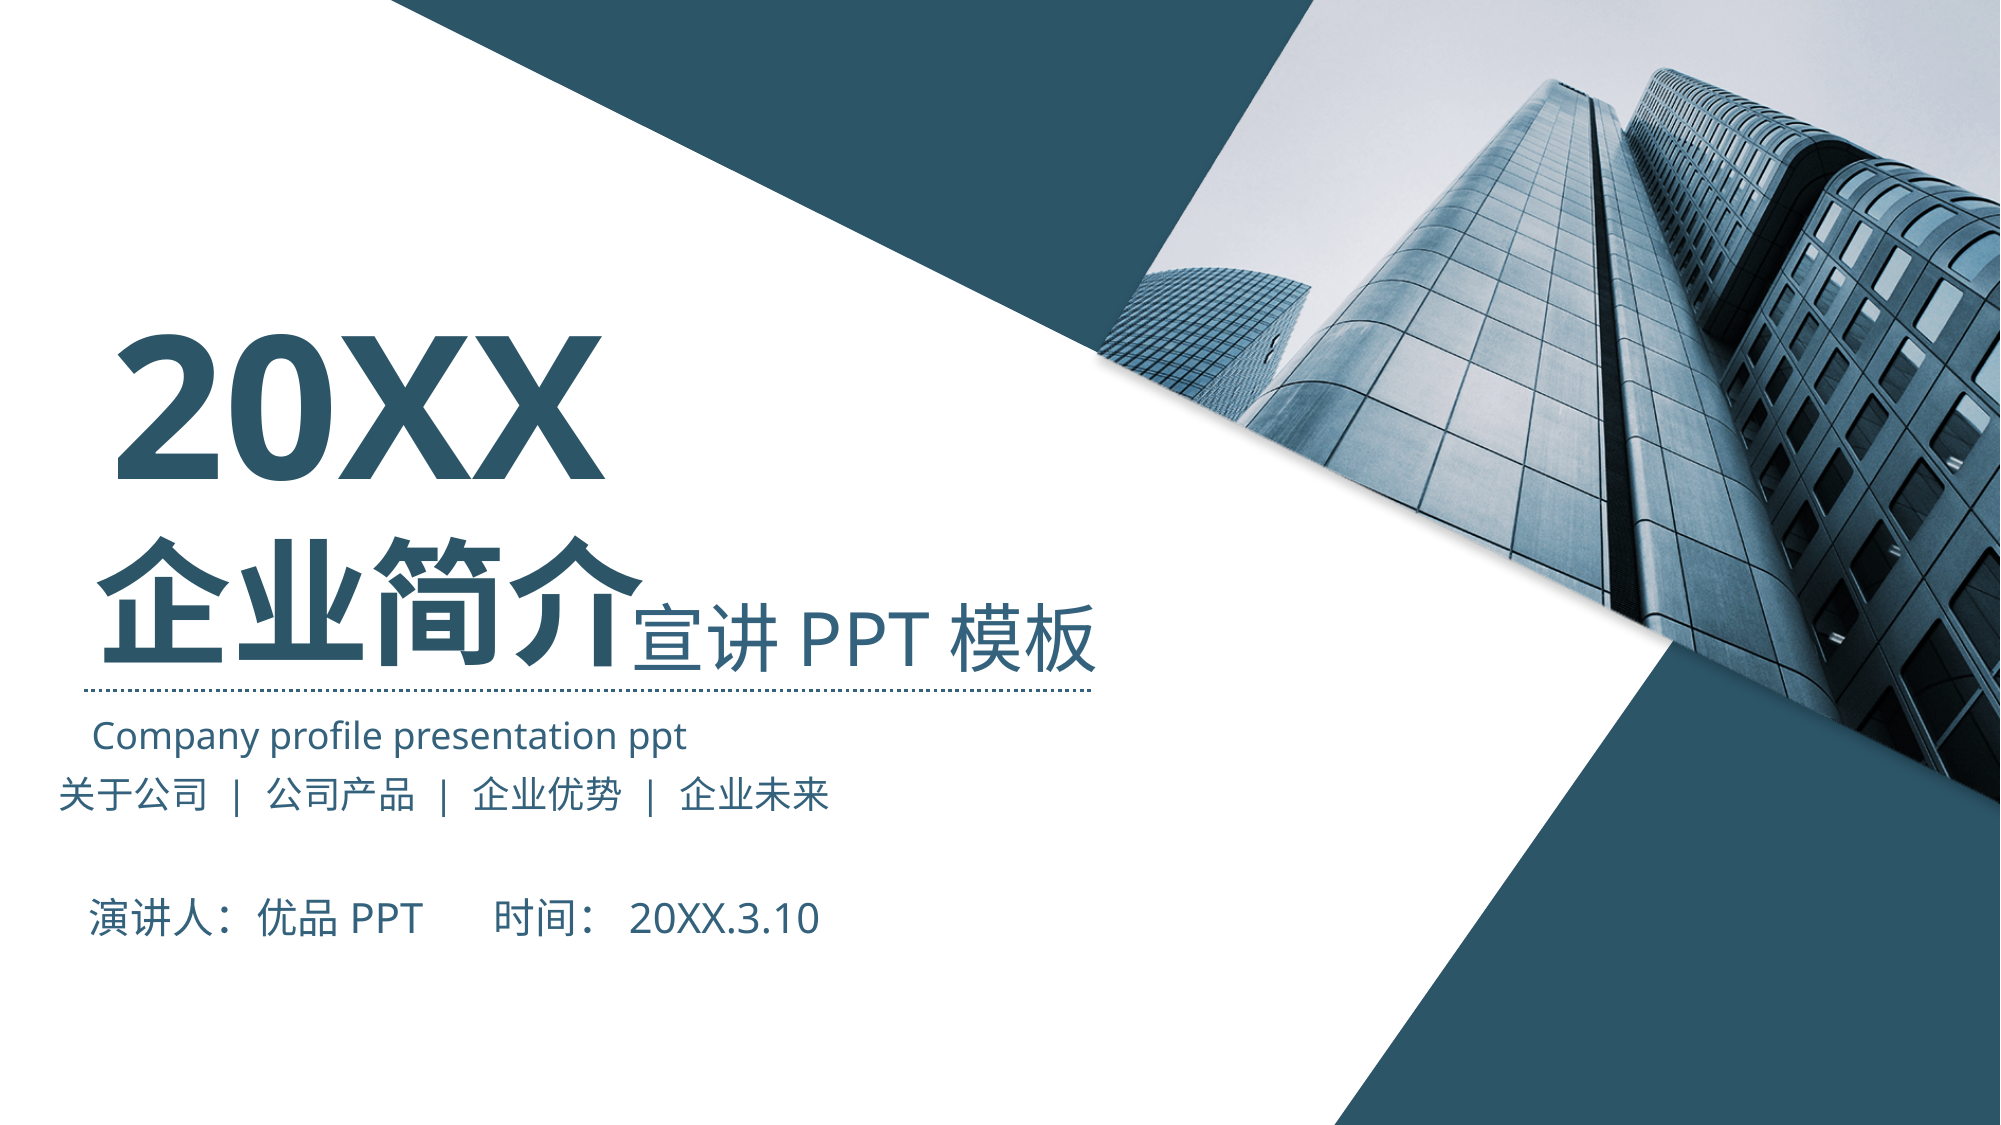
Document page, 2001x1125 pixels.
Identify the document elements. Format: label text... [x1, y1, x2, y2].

text_box [1333, 846, 2000, 1125]
text_box 演讲人：优品PPT [74, 884, 438, 950]
text_box [388, 0, 1089, 349]
text_box Company profile presentation ppt [76, 704, 812, 764]
text_box 时间：20XX.3.10 [479, 884, 836, 949]
picture [1093, 0, 2000, 825]
text_box 关于公司 | 公司产品 | 企业优势 | 企业未来 [44, 764, 845, 824]
text_box 宣讲PPT模板 [615, 584, 1087, 690]
text_box 20XX [95, 271, 622, 527]
text_box 企业简介 [79, 509, 660, 690]
